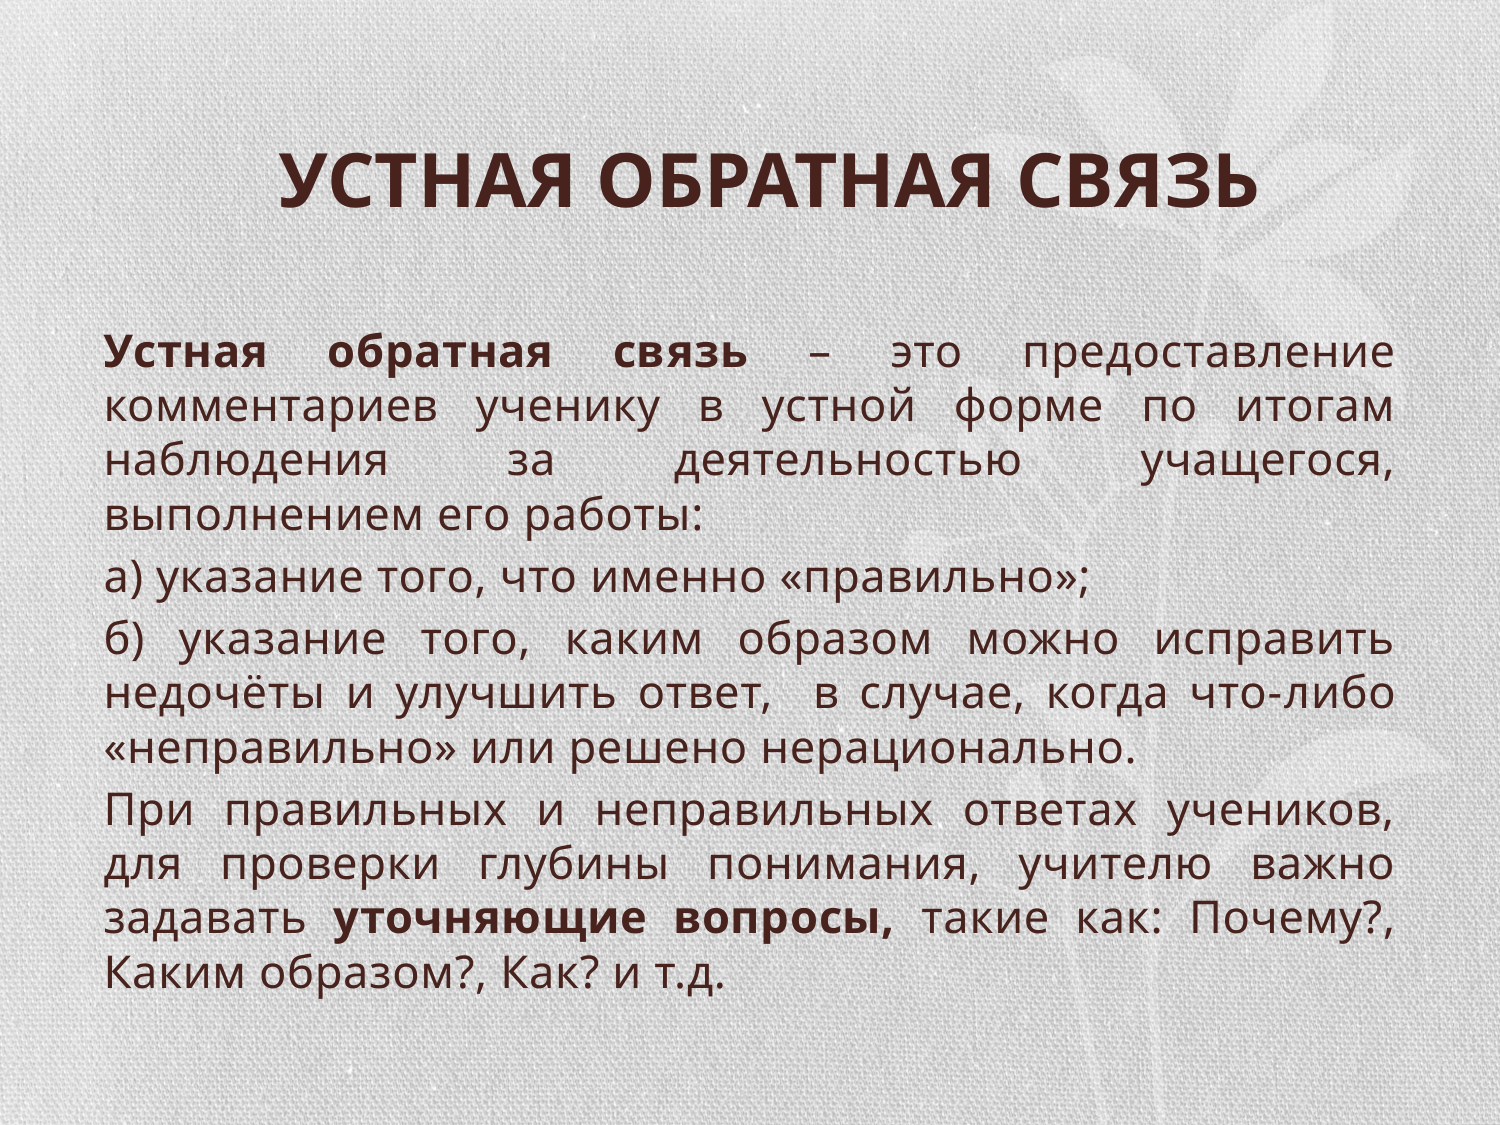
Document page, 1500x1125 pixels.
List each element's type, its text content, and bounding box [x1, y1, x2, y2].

list Устная обратная связь – это предоставление комментариев ученику в устной форме по итогам наблюдения за деятельностью учащегося, выполнением его работы: а) указание того, что именно «правильно»; б) указание того, каким образом можно исправить недочёты и улучшить ответ, в случае, когда что-­либо «неправильно» или решено нерационально. При правильных и неправильных ответах учеников, для проверки глубины понимания, учителю важно задавать уточняющие вопросы, такие как: Почему?, Каким образом?, Как? и т.д. [88, 314, 1412, 1012]
title УСТНАЯ ОБРАТНАЯ СВЯЗЬ [64, 54, 1475, 230]
